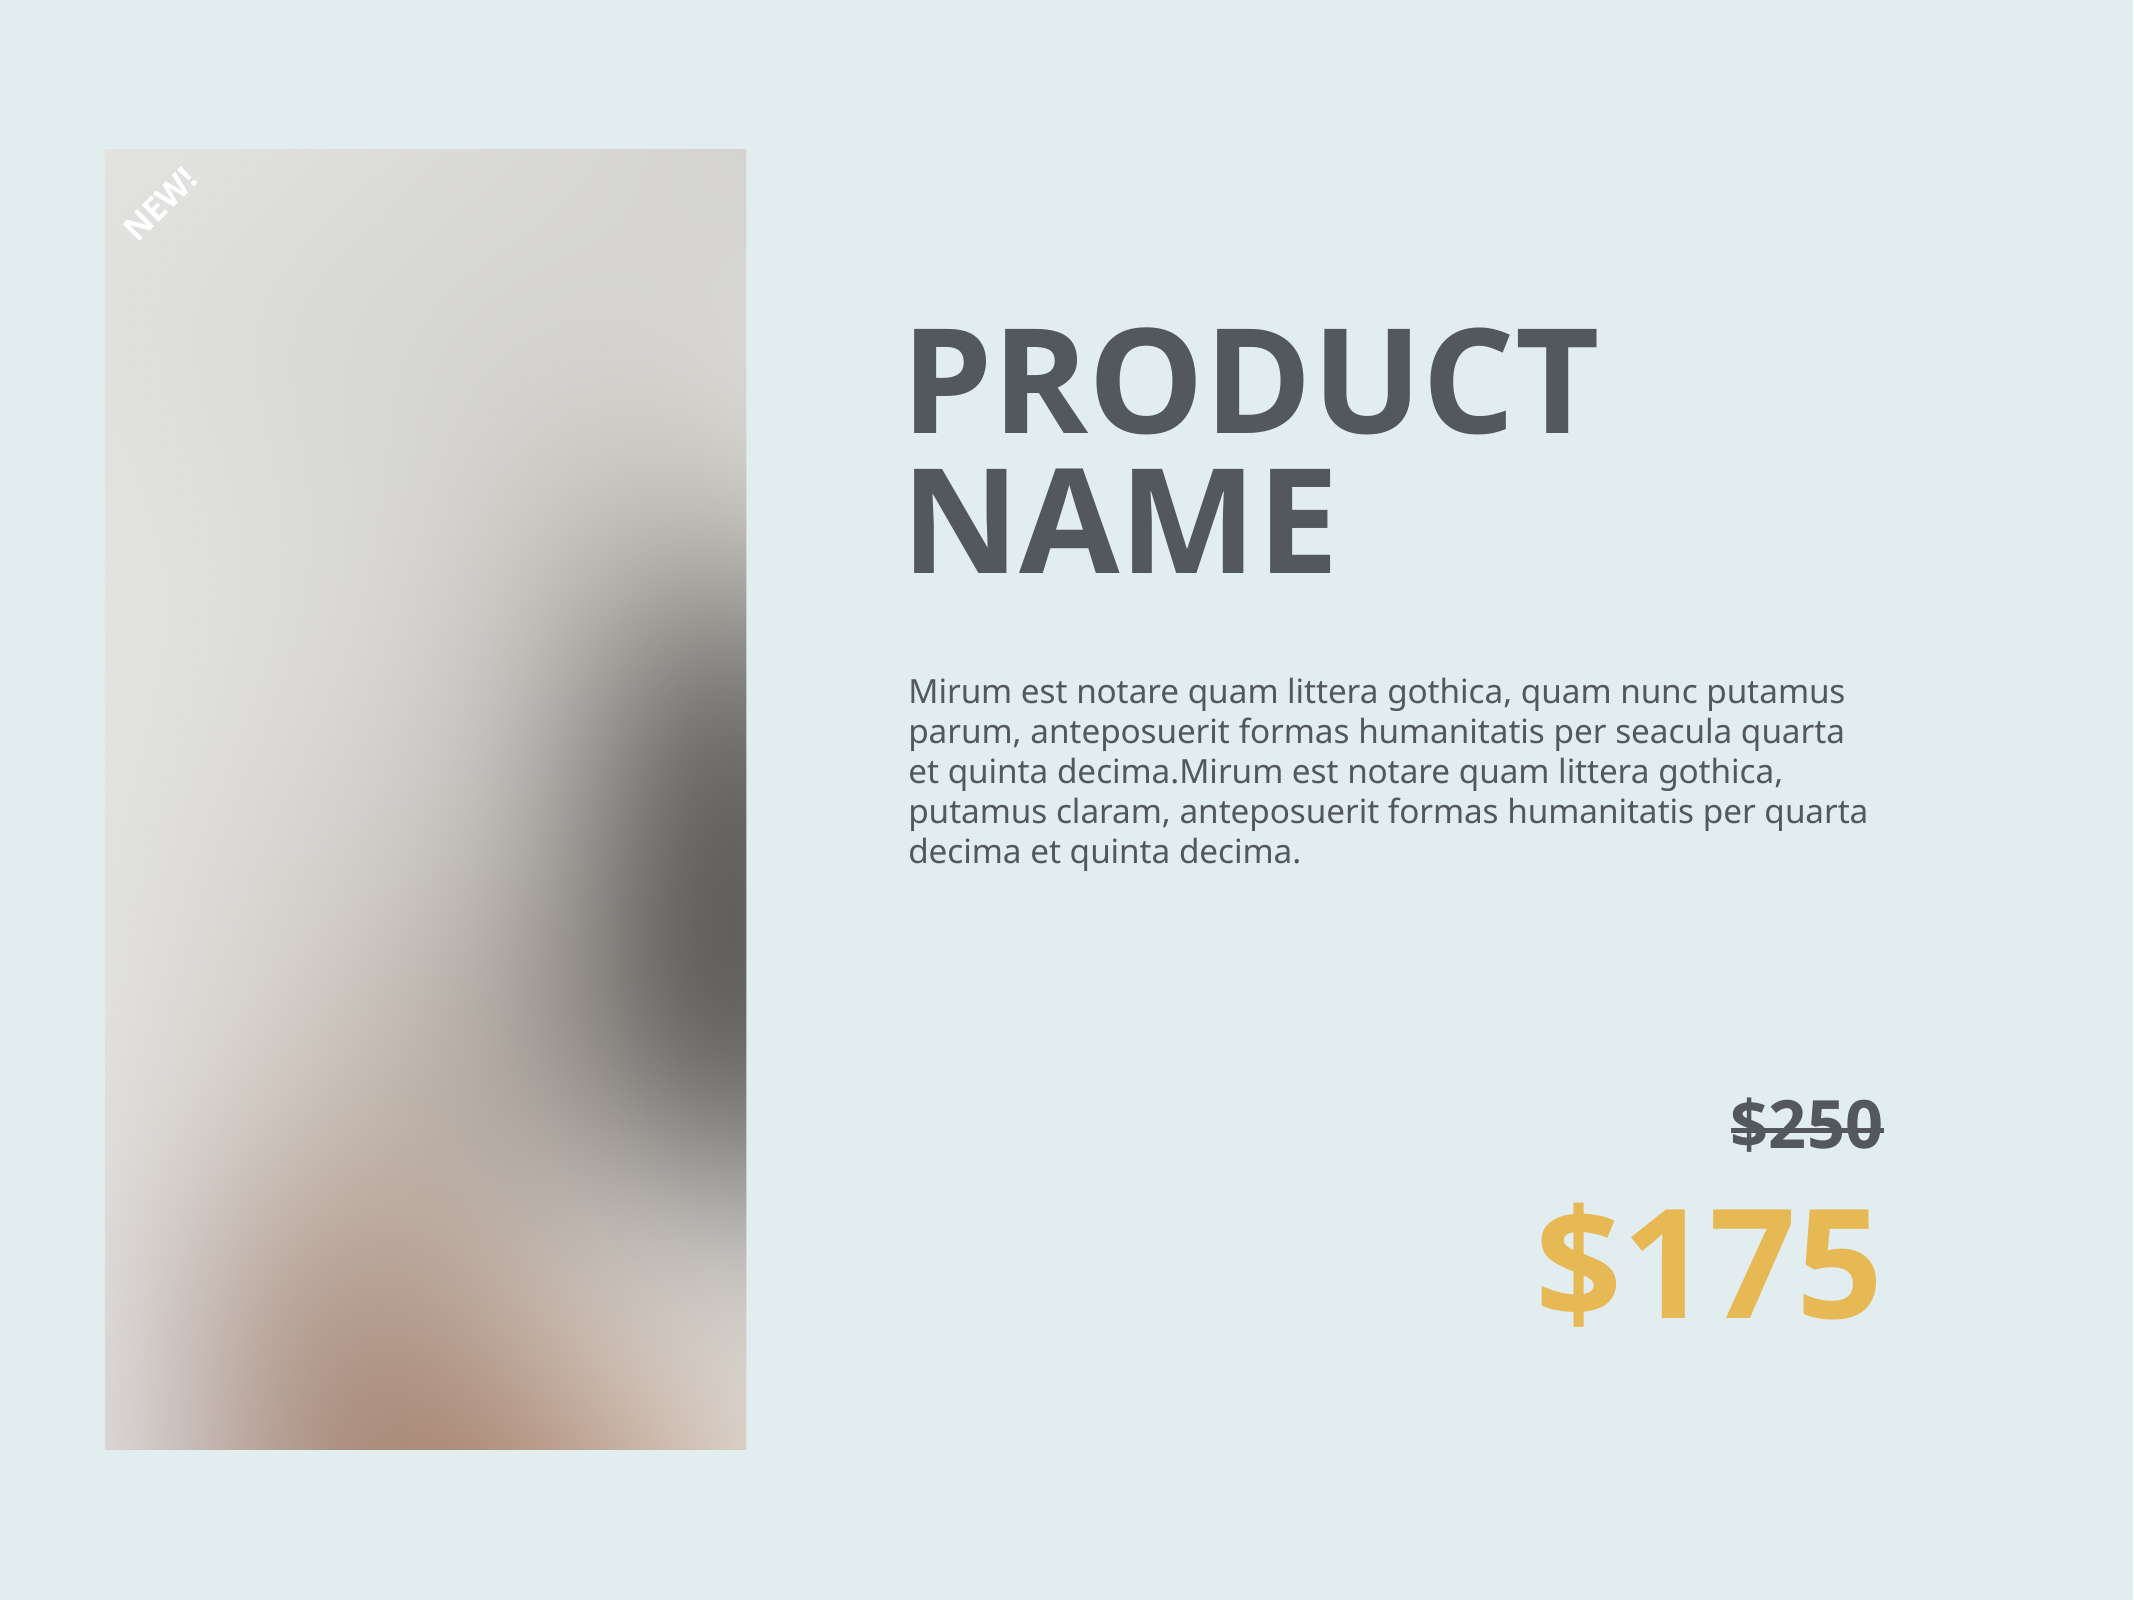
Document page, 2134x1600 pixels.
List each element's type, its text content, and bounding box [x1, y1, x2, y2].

title product name [900, 274, 1881, 603]
list Mirum est notare quam littera gothica, quam nunc putamus parum, anteposuerit formas humanitatis per seacula quarta et quinta decima.Mirum est notare quam littera gothica, putamus claram, anteposuerit formas humanitatis per quarta decima et quinta decima. [907, 669, 1874, 969]
list $250 [1485, 1086, 1885, 1162]
list NEW! [95, 221, 104, 239]
list $175 [1485, 1186, 1885, 1364]
picture [104, 149, 747, 1451]
list NEW! [176, 139, 196, 149]
